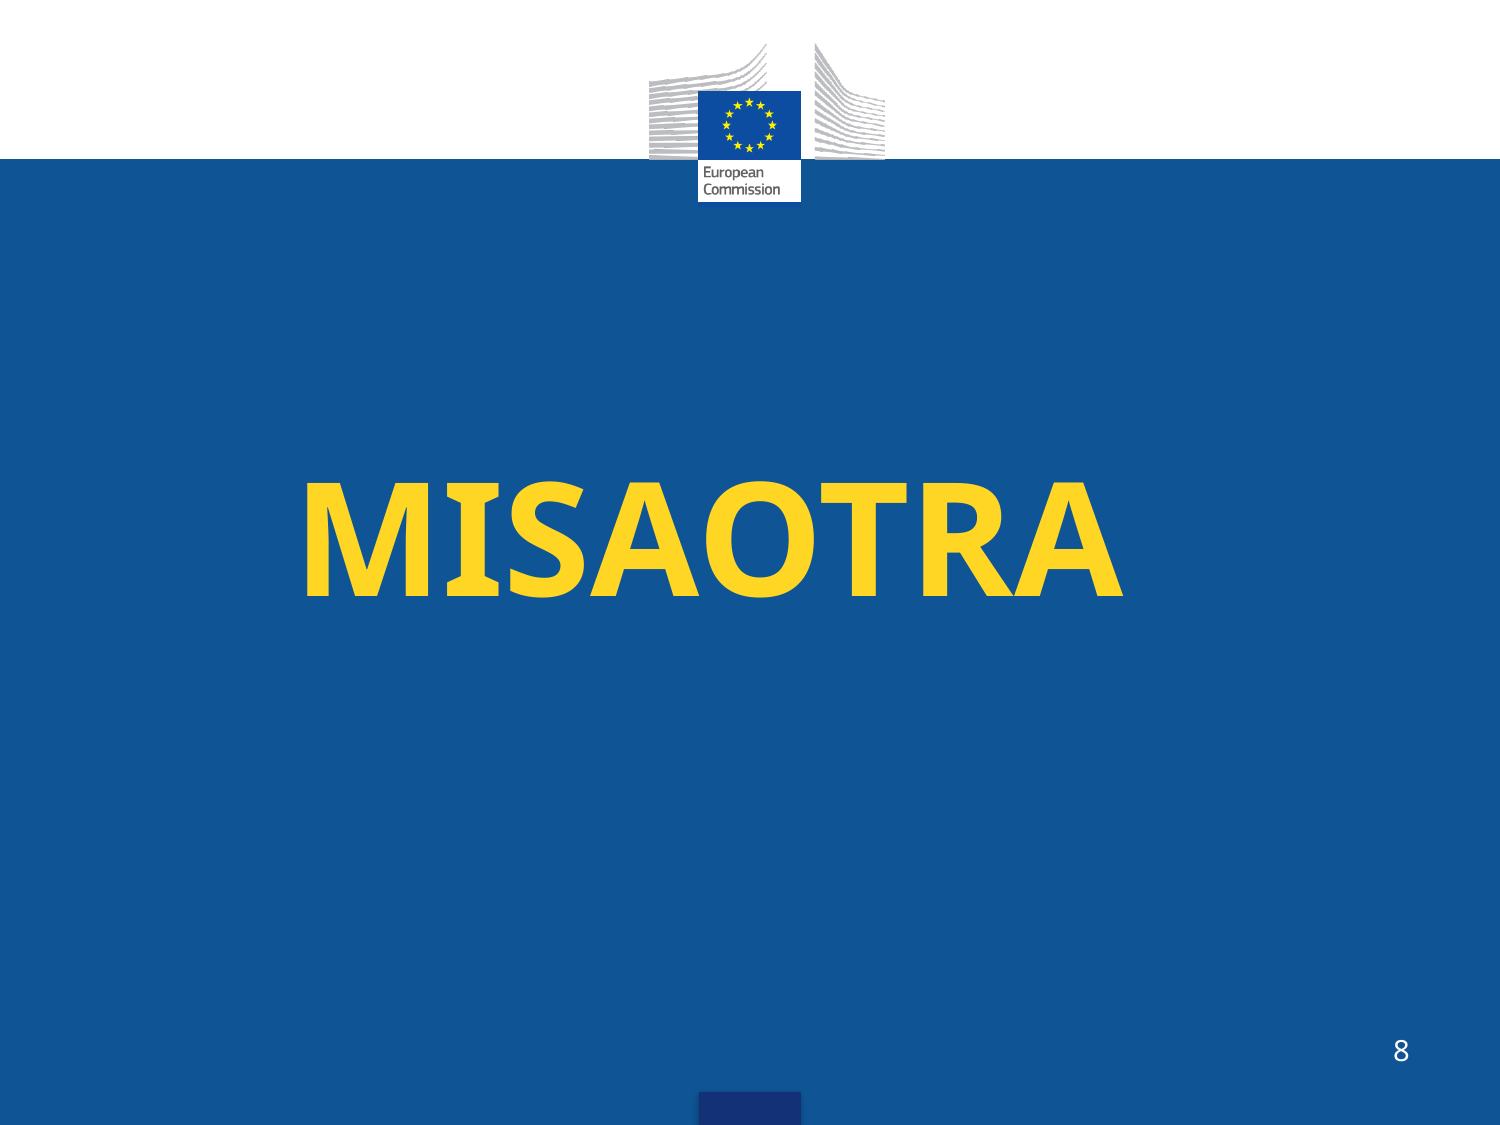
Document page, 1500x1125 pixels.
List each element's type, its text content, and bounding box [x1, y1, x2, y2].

title MISAOTRA [277, 468, 1270, 598]
slide_number 8 [1074, 1024, 1425, 1103]
